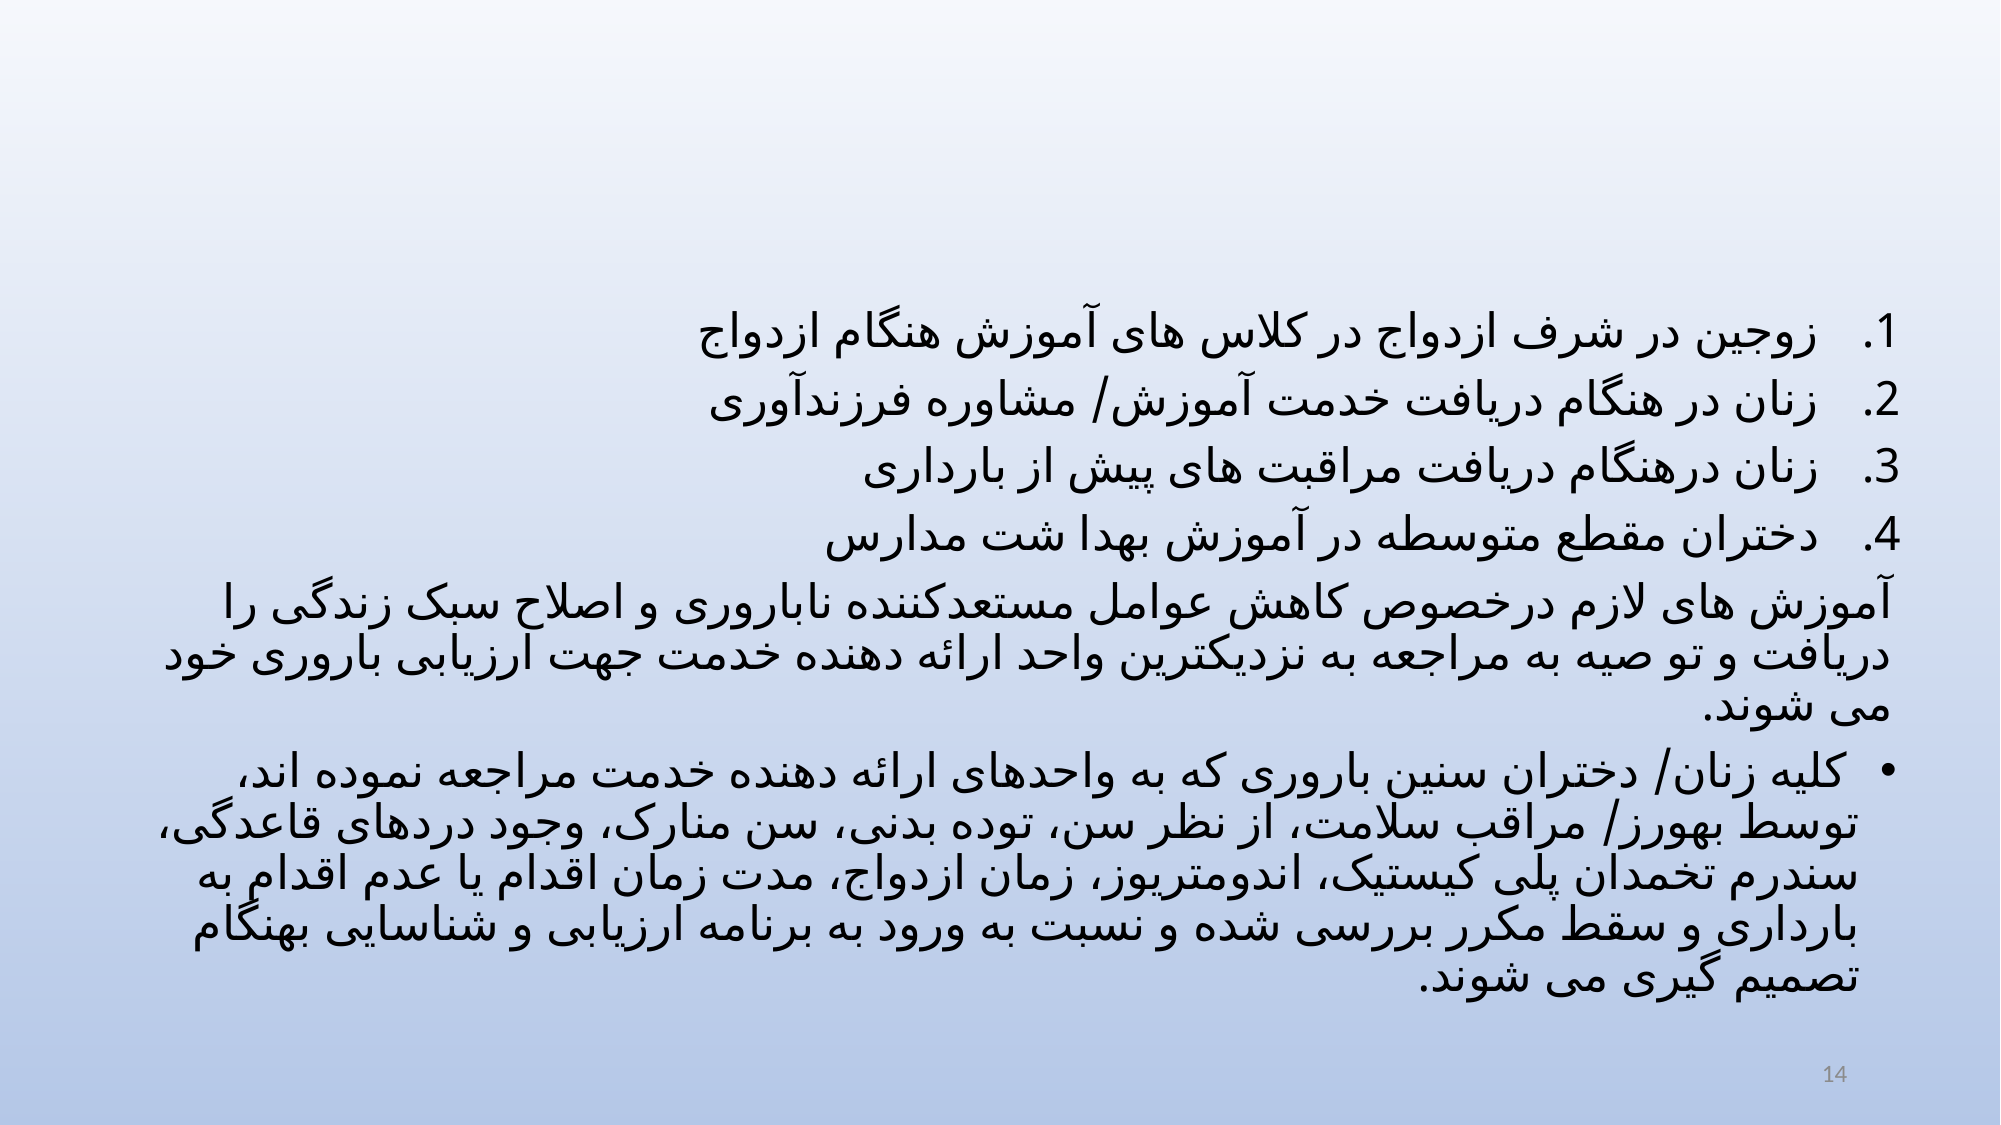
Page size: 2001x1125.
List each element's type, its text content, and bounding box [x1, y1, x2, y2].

slide_number 14 [1412, 1042, 1863, 1103]
list زوجین در شرف ازدواج در کلاس های آموزش هنگام ازدواج زنان در هنگام دریافت خدمت آموزش/ مشاوره فرزندآوری زنان درهنگام دریافت مراقبت های پیش از بارداری دختران مقطع متوسطه در آموزش بهدا شت مدارس آموزش های لازم درخصوص کاهش عوامل مستعدکننده ناباروری و اصلاح سبک زندگی را دریافت و تو صیه به مراجعه به نزدیکترین واحد ارائه دهنده خدمت جهت ارزیابی باروری خود می شوند. کلیه زنان/ دختران سنین باروری که به واحدهای ارائه دهنده خدمت مراجعه نموده اند، توسط بهورز/ مراقب سلامت، از نظر سن، توده بدنی، سن منارک، وجود دردهای قاعدگی، سندرم تخمدان پلی کیستیک، اندومتریوز، زمان ازدواج، مدت زمان اقدام یا عدم اقدام به بارداری و سقط مکرر بررسی شده و نسبت به ورود به برنامه ارزیابی و شناسایی بهنگام تصمیم گیری می شوند. [92, 299, 1909, 1014]
